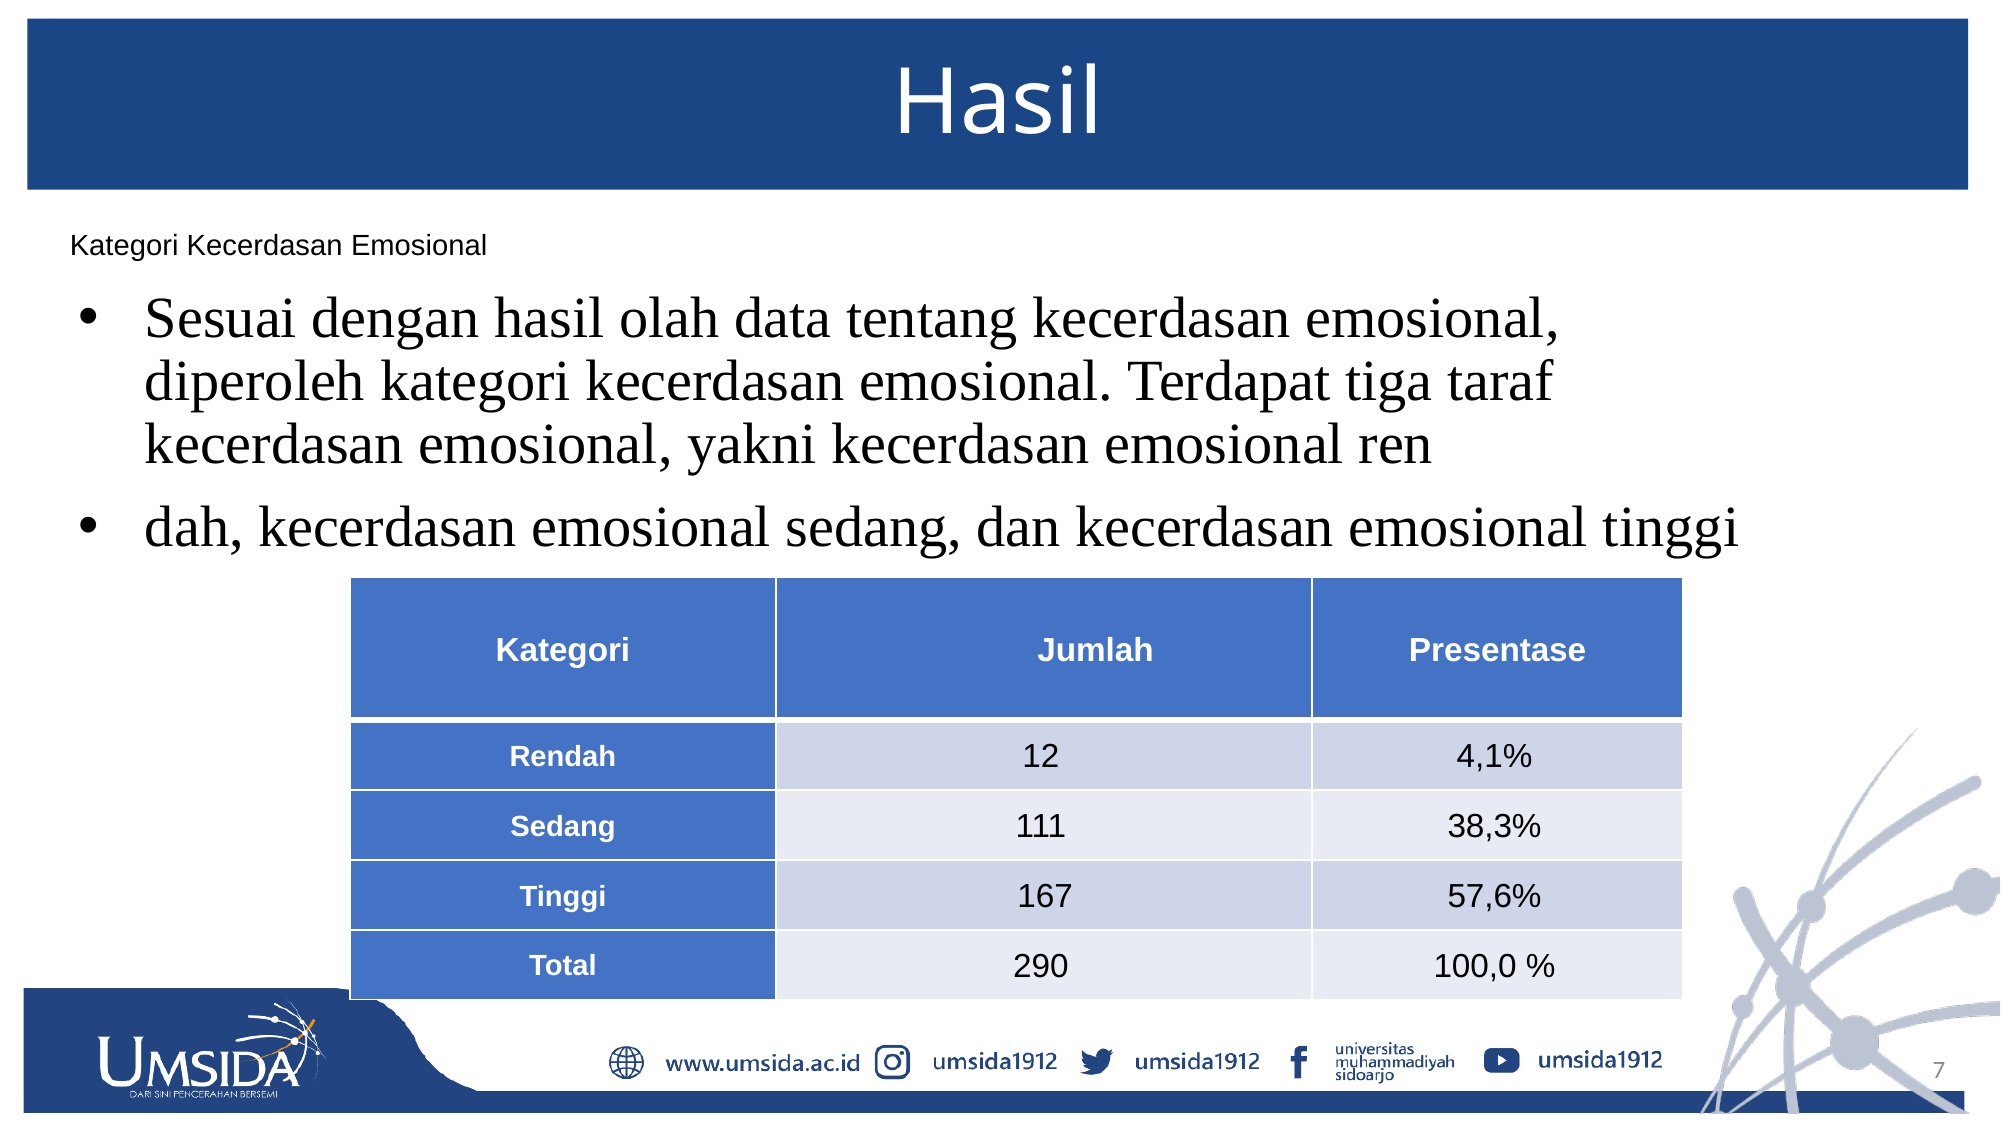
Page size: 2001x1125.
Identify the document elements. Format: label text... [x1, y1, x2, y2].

table_cell 12 [777, 723, 1311, 789]
table_cell 111 [777, 791, 1311, 859]
table_header Kategori [351, 578, 775, 717]
table_cell 4,1% [1313, 723, 1682, 789]
table_cell Total [351, 931, 775, 999]
table_cell 38,3% [1313, 791, 1682, 859]
table_cell Tinggi [351, 861, 775, 929]
table_cell 57,6% [1313, 861, 1682, 929]
title Hasil [27, 18, 1969, 190]
table_cell 167 [777, 861, 1311, 929]
table_cell 290 [777, 931, 1311, 999]
table_header Jumlah [777, 578, 1311, 717]
text_box Sesuai dengan hasil olah data tentang kecerdasan emosional, diperoleh kategori kecerdasan emosional. Terdapat tiga taraf kecerdasan emosional, yakni kecerdasan emosional ren dah, kecerdasan emosional sedang, dan kecerdasan emosional tinggi [55, 279, 1756, 947]
table_header Presentase [1313, 578, 1682, 717]
table_cell Sedang [351, 791, 775, 859]
text_box Kategori Kecerdasan Emosional [54, 219, 827, 269]
picture [23, 51, 2001, 1114]
table_cell 100,0 % [1313, 931, 1682, 999]
table_cell Rendah [351, 723, 775, 789]
